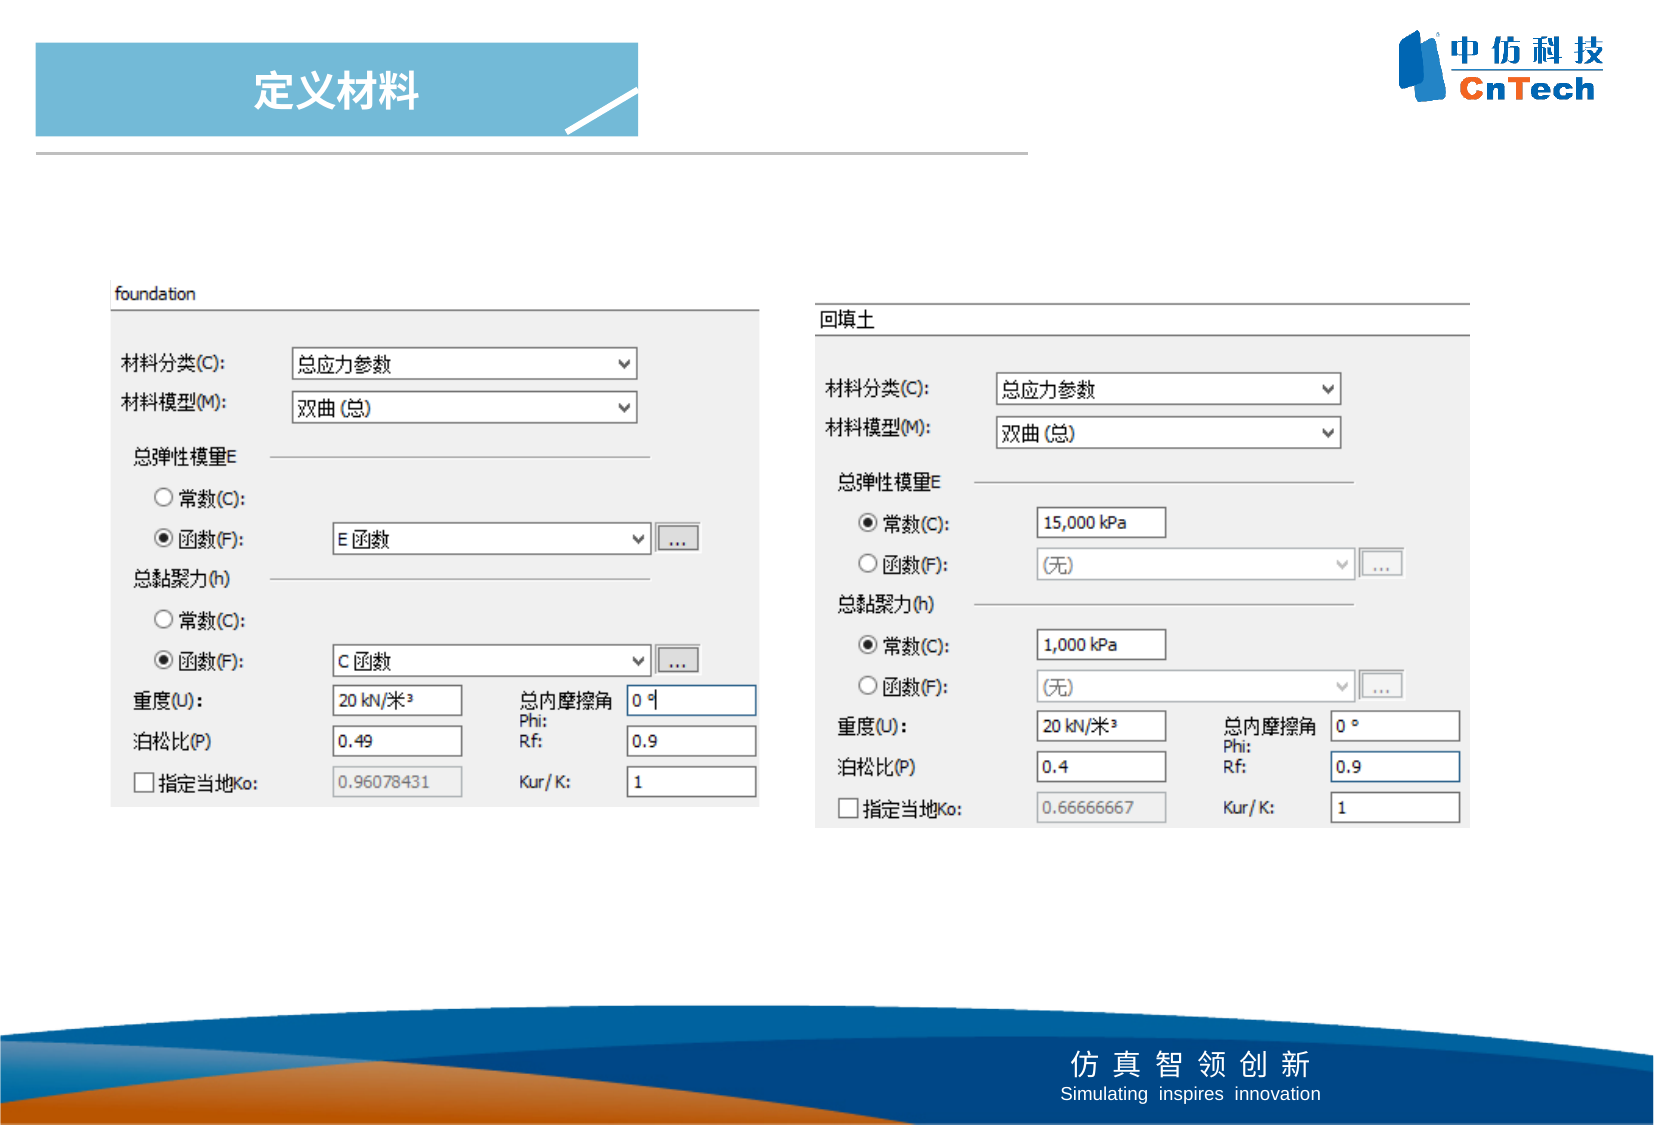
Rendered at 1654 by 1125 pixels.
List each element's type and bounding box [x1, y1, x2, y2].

text_box [35, 42, 1029, 155]
picture [0, 0, 1654, 1125]
